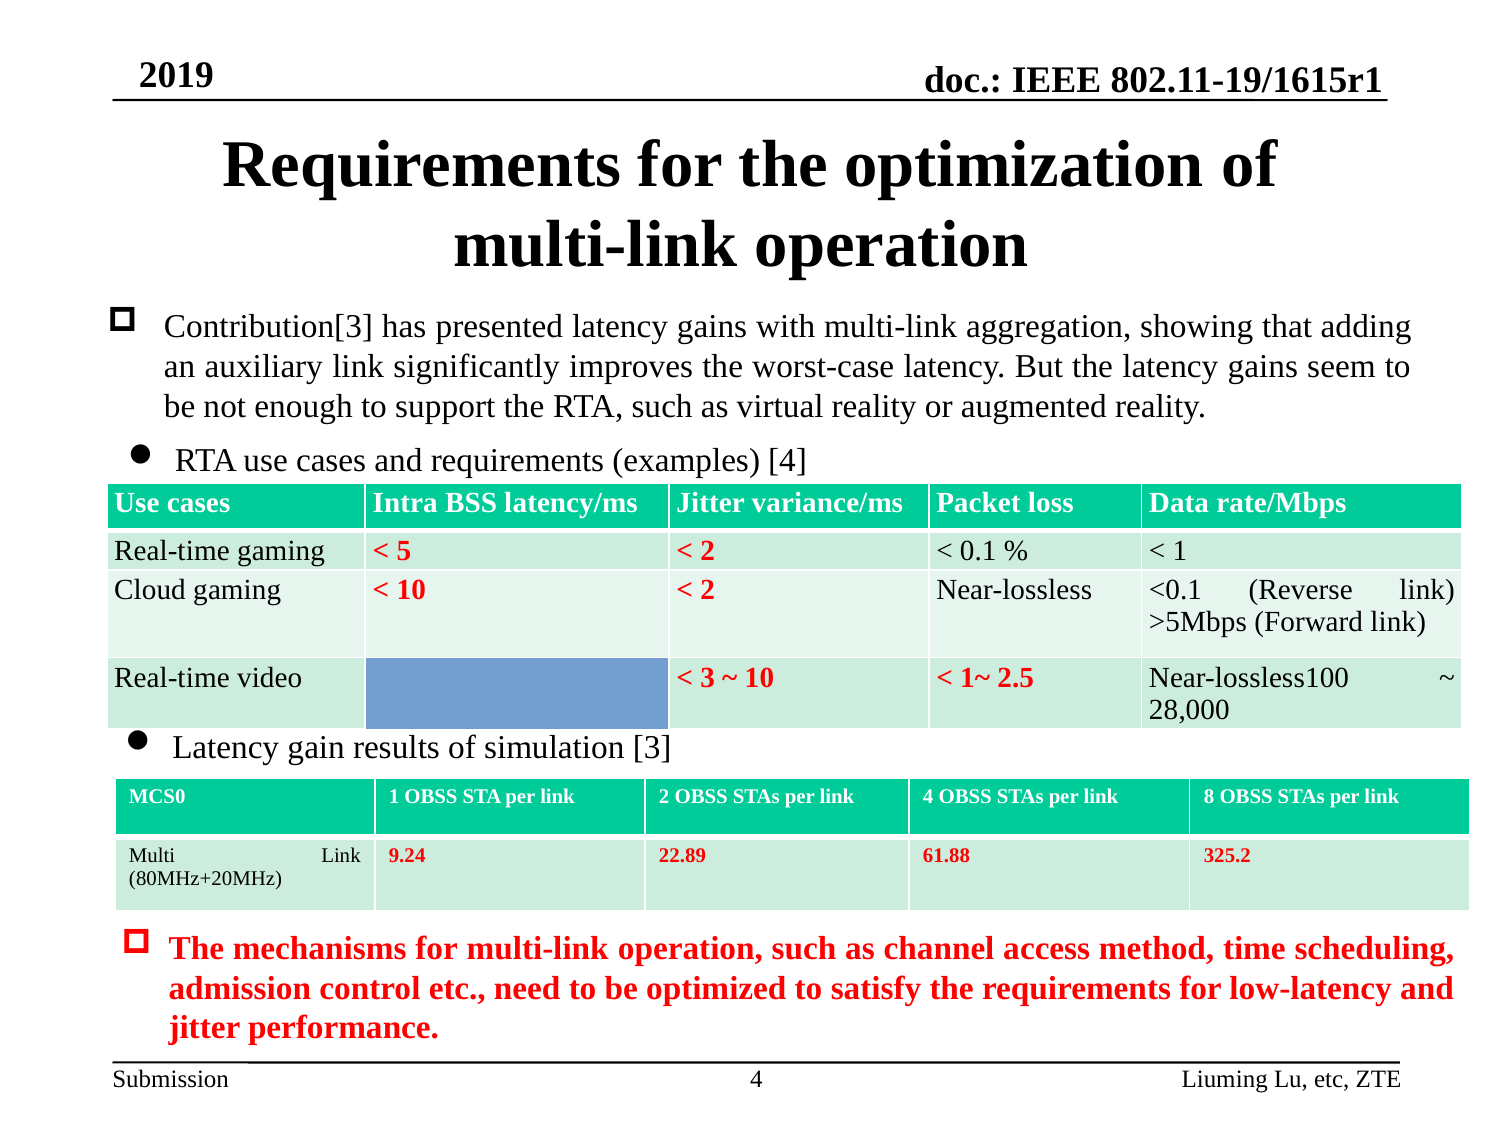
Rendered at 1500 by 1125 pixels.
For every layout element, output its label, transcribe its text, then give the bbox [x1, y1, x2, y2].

table_header 1 OBSS STA per link [376, 779, 644, 834]
footer Liuming Lu, etc, ZTE [1178, 1061, 1402, 1093]
table_cell < 3 ~ 10 [670, 658, 928, 728]
table_header 8 OBSS STAs per link [1190, 779, 1469, 834]
table_header Packet loss [930, 484, 1141, 528]
table_cell < 1~ 2.5 [930, 658, 1141, 728]
slide_number 4 [741, 1061, 772, 1093]
table_cell <0.1 (Reverse link) >5Mbps (Forward link) [1142, 571, 1461, 657]
table_cell Multi Link (80MHz+20MHz) [116, 840, 374, 910]
table_cell < 2 [670, 533, 928, 569]
text_box The mechanisms for multi-link operation, such as channel access method, time scheduling, admission control etc., need to be optimized to satisfy the requirements for low-latency and jitter performance. [106, 918, 1471, 1053]
table_cell < 0.1 % [930, 533, 1141, 569]
table_header Data rate/Mbps [1142, 484, 1461, 528]
text_box Latency gain results of simulation [3] [110, 717, 900, 813]
table_cell 100 ~ 28,000 [1142, 658, 1461, 728]
table_cell 61.88 [910, 840, 1189, 910]
table_header MCS0 [116, 779, 374, 834]
title Requirements for the optimization of multi-link operation [112, 112, 1388, 288]
table_cell Real-time video [108, 658, 364, 728]
table_cell < 1 [1142, 533, 1461, 569]
table_header Use cases [108, 484, 364, 528]
table_cell Near-lossless [930, 571, 1141, 657]
table_cell 325.2 [1190, 840, 1469, 910]
list Contribution[3] has presented latency gains with multi-link aggregation, showing that adding an auxiliary link significantly improves the worst-case latency. But the latency gains seem to be not enough to support the RTA, such as virtual reality or augmented reality. [92, 296, 1430, 440]
table_cell < 5 [366, 533, 668, 569]
text_box RTA use cases and requirements (examples) [4] [113, 431, 903, 526]
table_cell 9.24 [376, 840, 644, 910]
table_header 4 OBSS STAs per link [910, 779, 1189, 834]
table_cell Cloud gaming [108, 571, 364, 657]
table_cell < 2 [670, 571, 928, 657]
table_cell < 10 [366, 571, 668, 657]
table_cell Real-time gaming [108, 533, 364, 569]
table_header 2 OBSS STAs per link [646, 779, 908, 834]
table_header Jitter variance/ms [670, 484, 928, 528]
table_cell 22.89 [646, 840, 908, 910]
